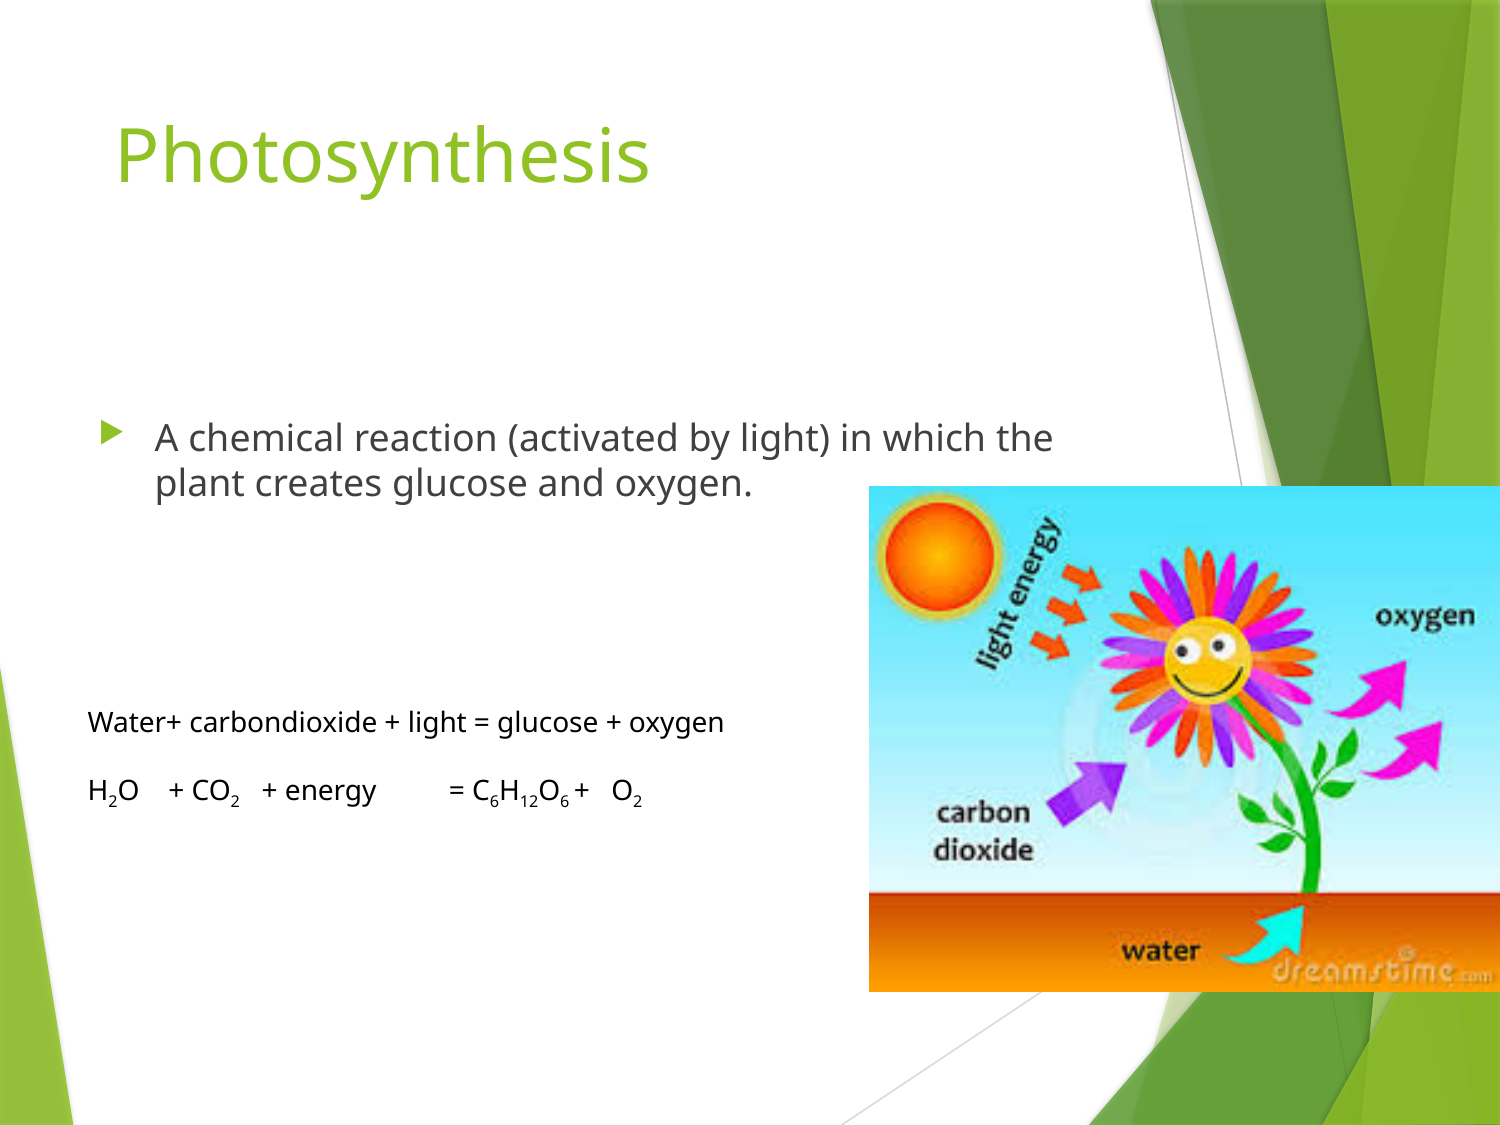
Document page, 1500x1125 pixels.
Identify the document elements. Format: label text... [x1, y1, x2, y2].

text_box Water+ carbondioxide + light = glucose + oxygen H2O + CO2 + energy = C6H12O6 + O2 [72, 697, 741, 818]
list A chemical reaction (activated by light) in which the plant creates glucose and oxygen. [83, 406, 1141, 884]
title Photosynthesis [99, 99, 1142, 317]
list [868, 486, 1500, 993]
